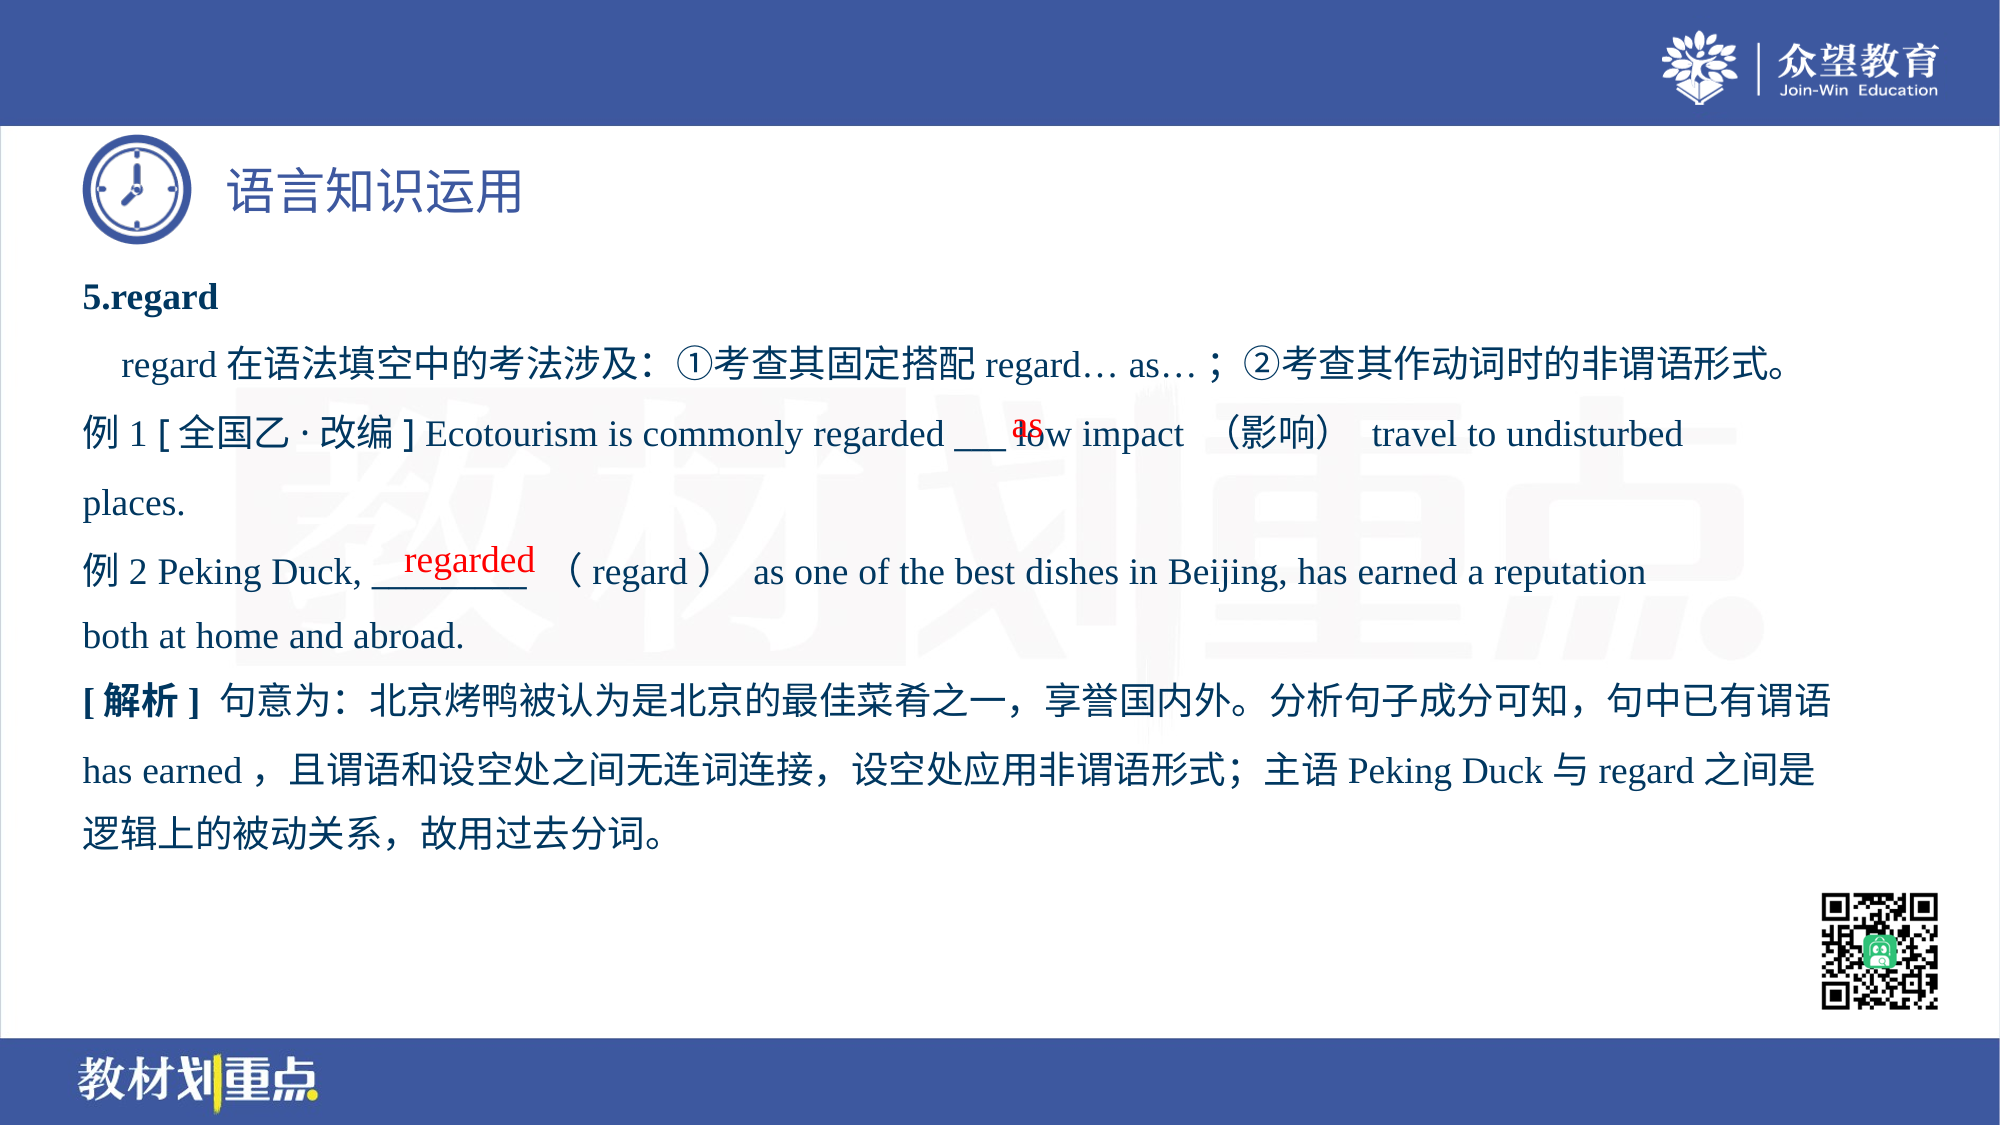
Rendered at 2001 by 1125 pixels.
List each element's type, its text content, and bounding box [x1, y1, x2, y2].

picture [0, 0, 2000, 1125]
text_box regarded [390, 515, 550, 574]
text_box 5.regard regard在语法填空中的考法涉及：①考查其固定搭配regard… as…；②考查其作动词时的非谓语形式。 例1 [全国乙·改编] Ecotourism is commonly regarded ___ low impact （影响） travel to undisturbed places. 例2 Peking Duck, _________ （regard） as one of the best dishes in Beijing, has earned a reputation both at home and abroad. [82, 247, 1817, 650]
text_box as [997, 380, 1057, 439]
text_box [解析] 句意为：北京烤鸭被认为是北京的最佳菜肴之一，享誉国内外。分析句子成分可知，句中已有谓语 has earned，且谓语和设空处之间无连词连接，设空处应用非谓语形式；主语Peking Duck与regard之间是 逻辑上的被动关系，故用过去分词。 [82, 653, 1817, 849]
